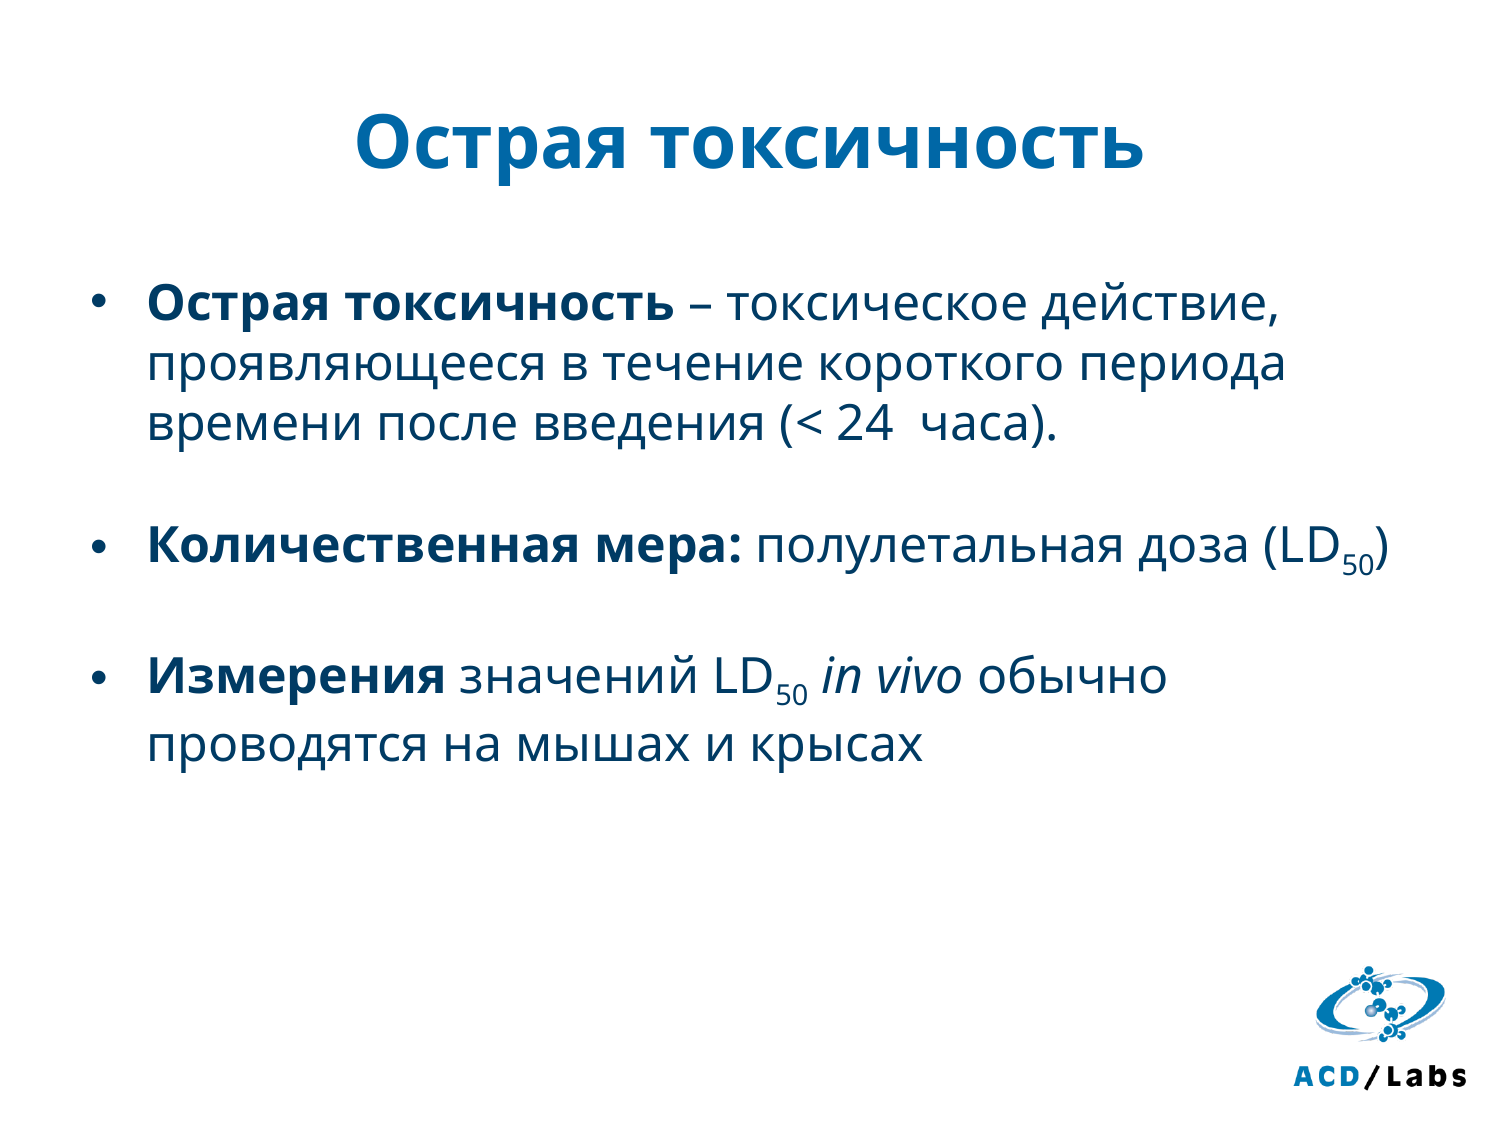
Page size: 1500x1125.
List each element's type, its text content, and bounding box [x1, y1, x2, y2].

title Острая токсичность [74, 44, 1426, 233]
picture [1293, 964, 1471, 1101]
picture [1385, 1006, 1397, 1012]
list Острая токсичность – токсическое действие, проявляющееся в течение короткого периода времени после введения (< 24 часа). Количественная мера: полулетальная доза (LD50) Измерения значений LD50 in vivo обычно проводятся на мышах и крысах [74, 262, 1426, 1006]
